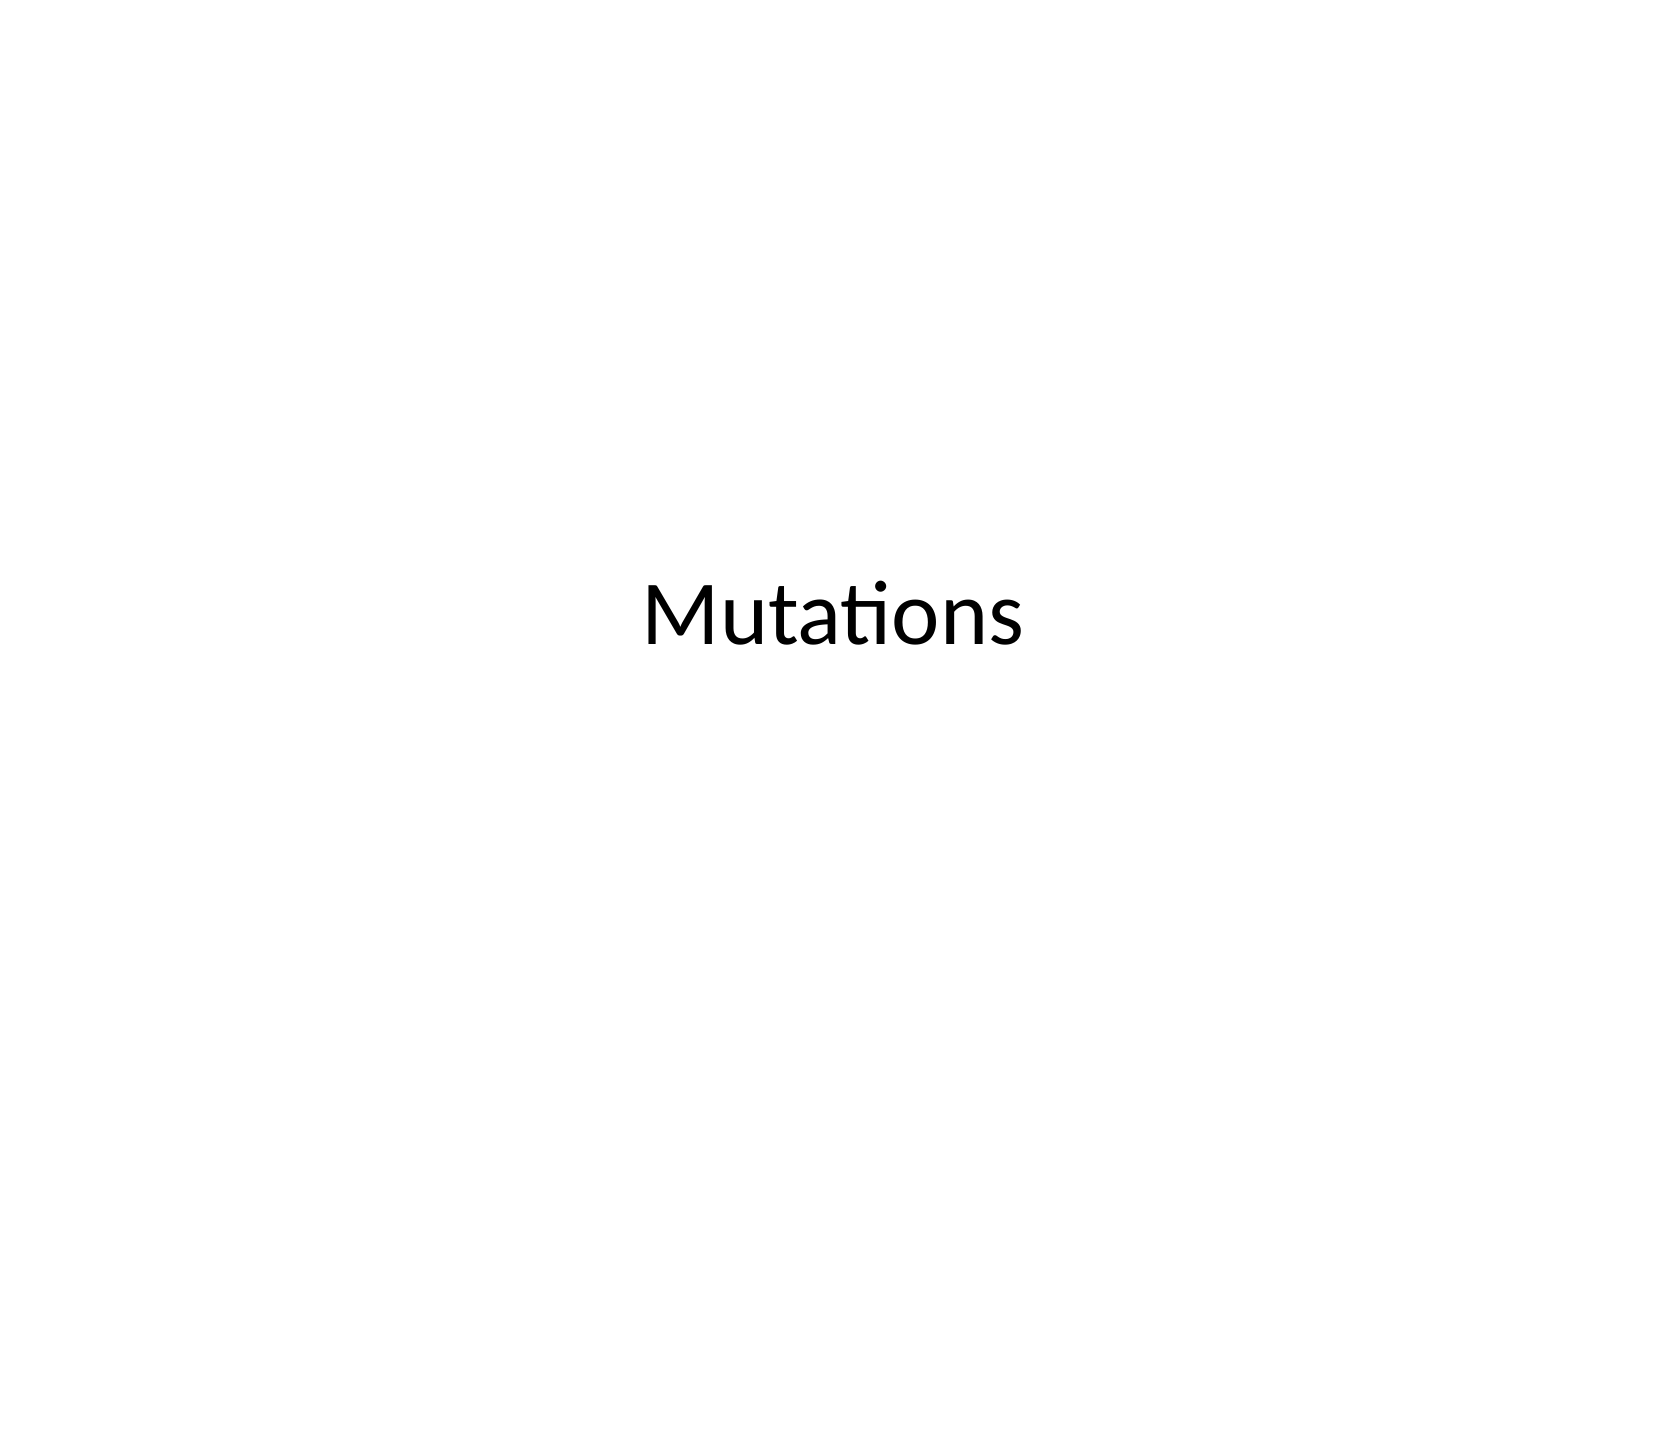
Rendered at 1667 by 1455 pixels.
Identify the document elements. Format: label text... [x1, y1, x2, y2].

title Mutations [125, 451, 1542, 764]
